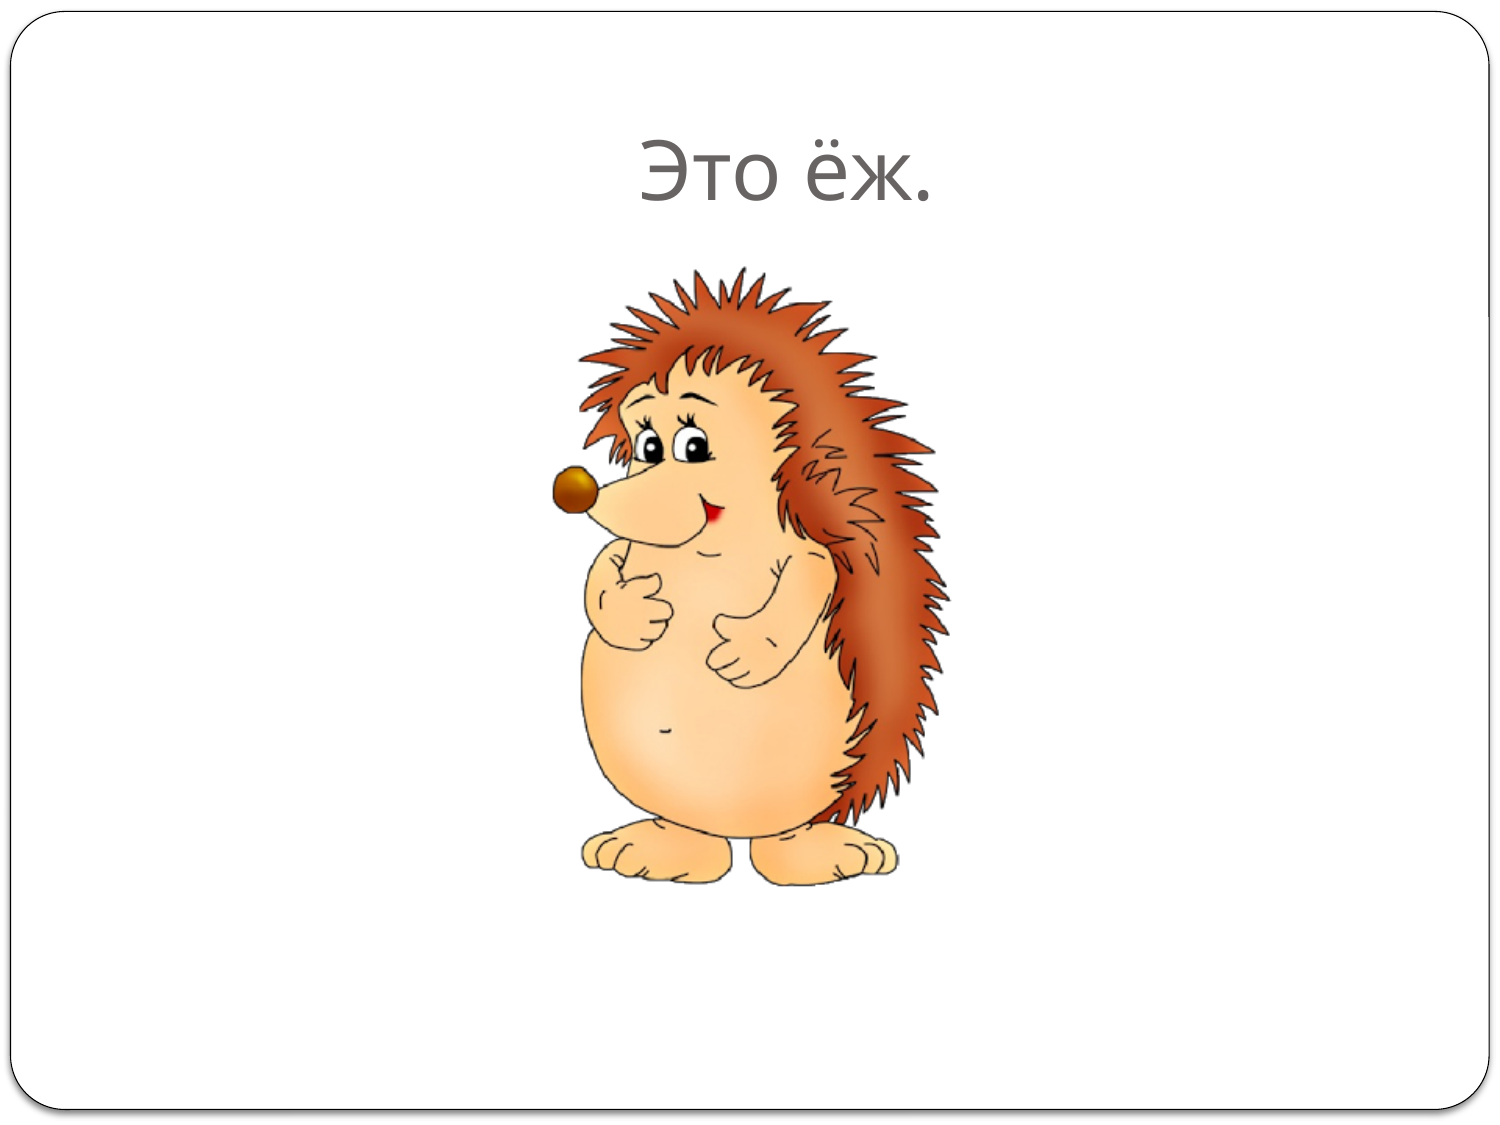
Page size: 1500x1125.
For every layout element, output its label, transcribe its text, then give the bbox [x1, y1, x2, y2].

title Это ёж. [150, 45, 1425, 233]
picture [424, 262, 1051, 888]
